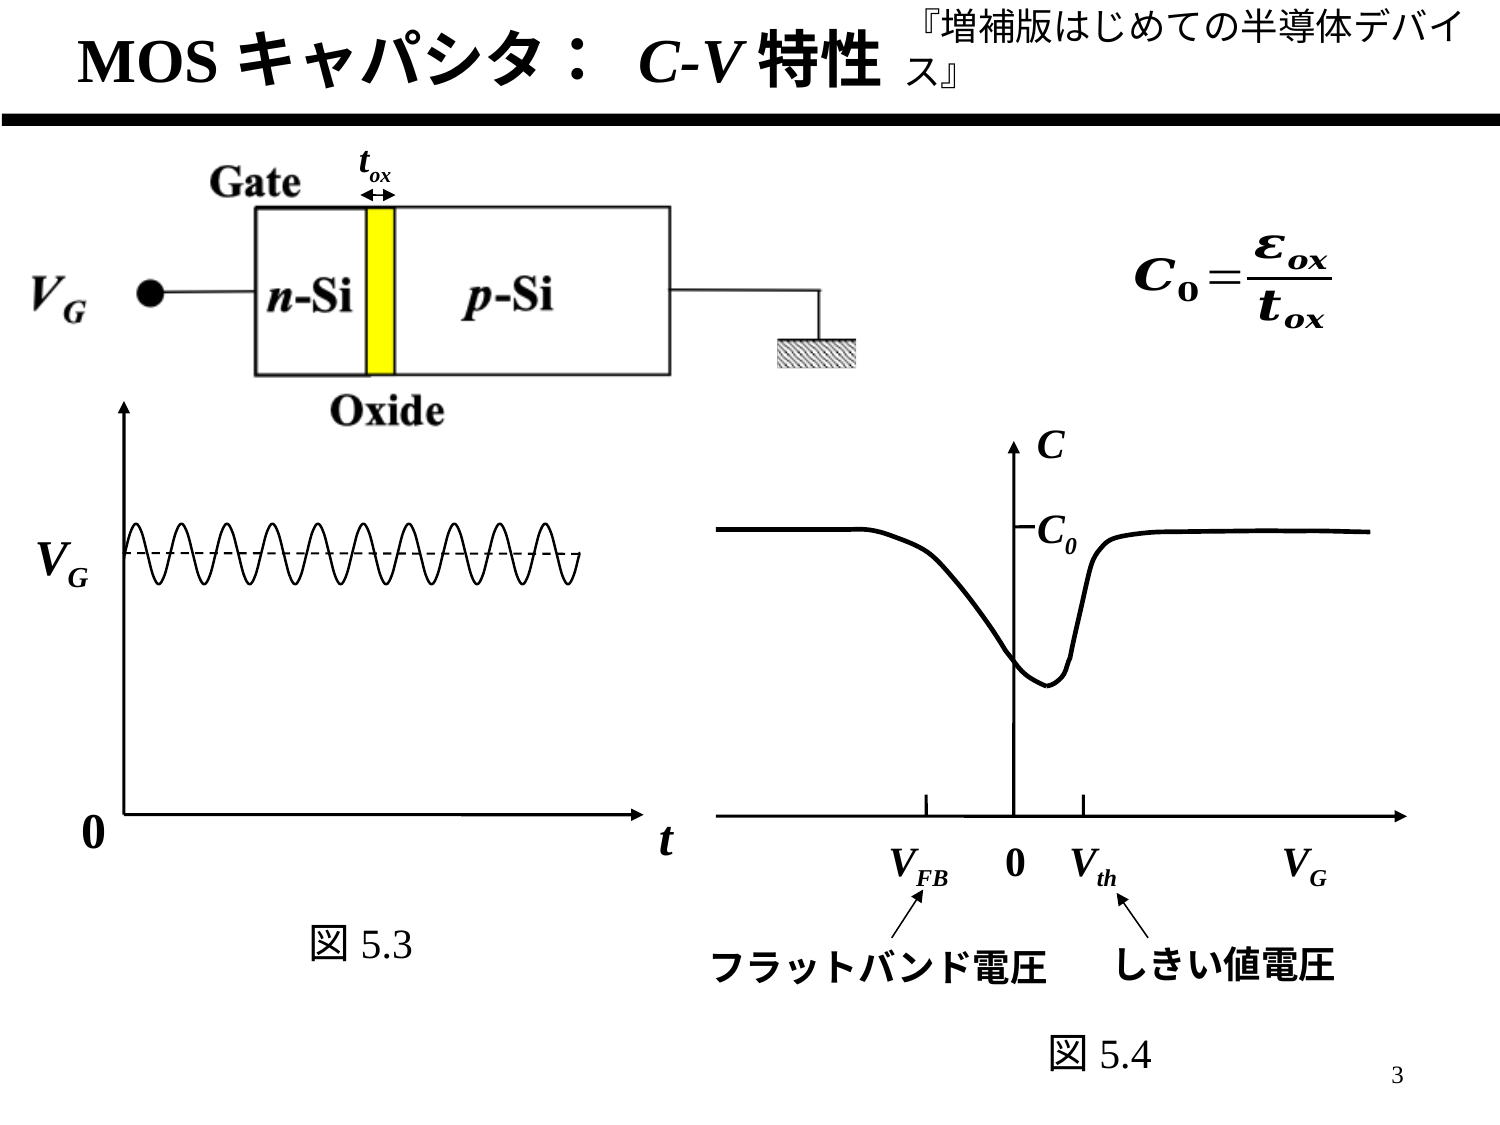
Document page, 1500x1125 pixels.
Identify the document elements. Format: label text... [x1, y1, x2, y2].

text_box [1116, 895, 1149, 938]
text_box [715, 408, 1408, 887]
text_box 図5.3 [294, 909, 474, 975]
text_box 図5.4 [1032, 1019, 1213, 1085]
picture [0, 125, 857, 470]
text_box 『増補版はじめての半導体デバイス』 [888, 0, 1495, 101]
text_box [17, 400, 689, 874]
text_box しきい値電圧 [1111, 941, 1374, 987]
text_box フラットバンド電圧 [708, 943, 1086, 989]
title MOSキャパシタ： C-V特性 [62, 19, 888, 96]
text_box [891, 895, 923, 938]
